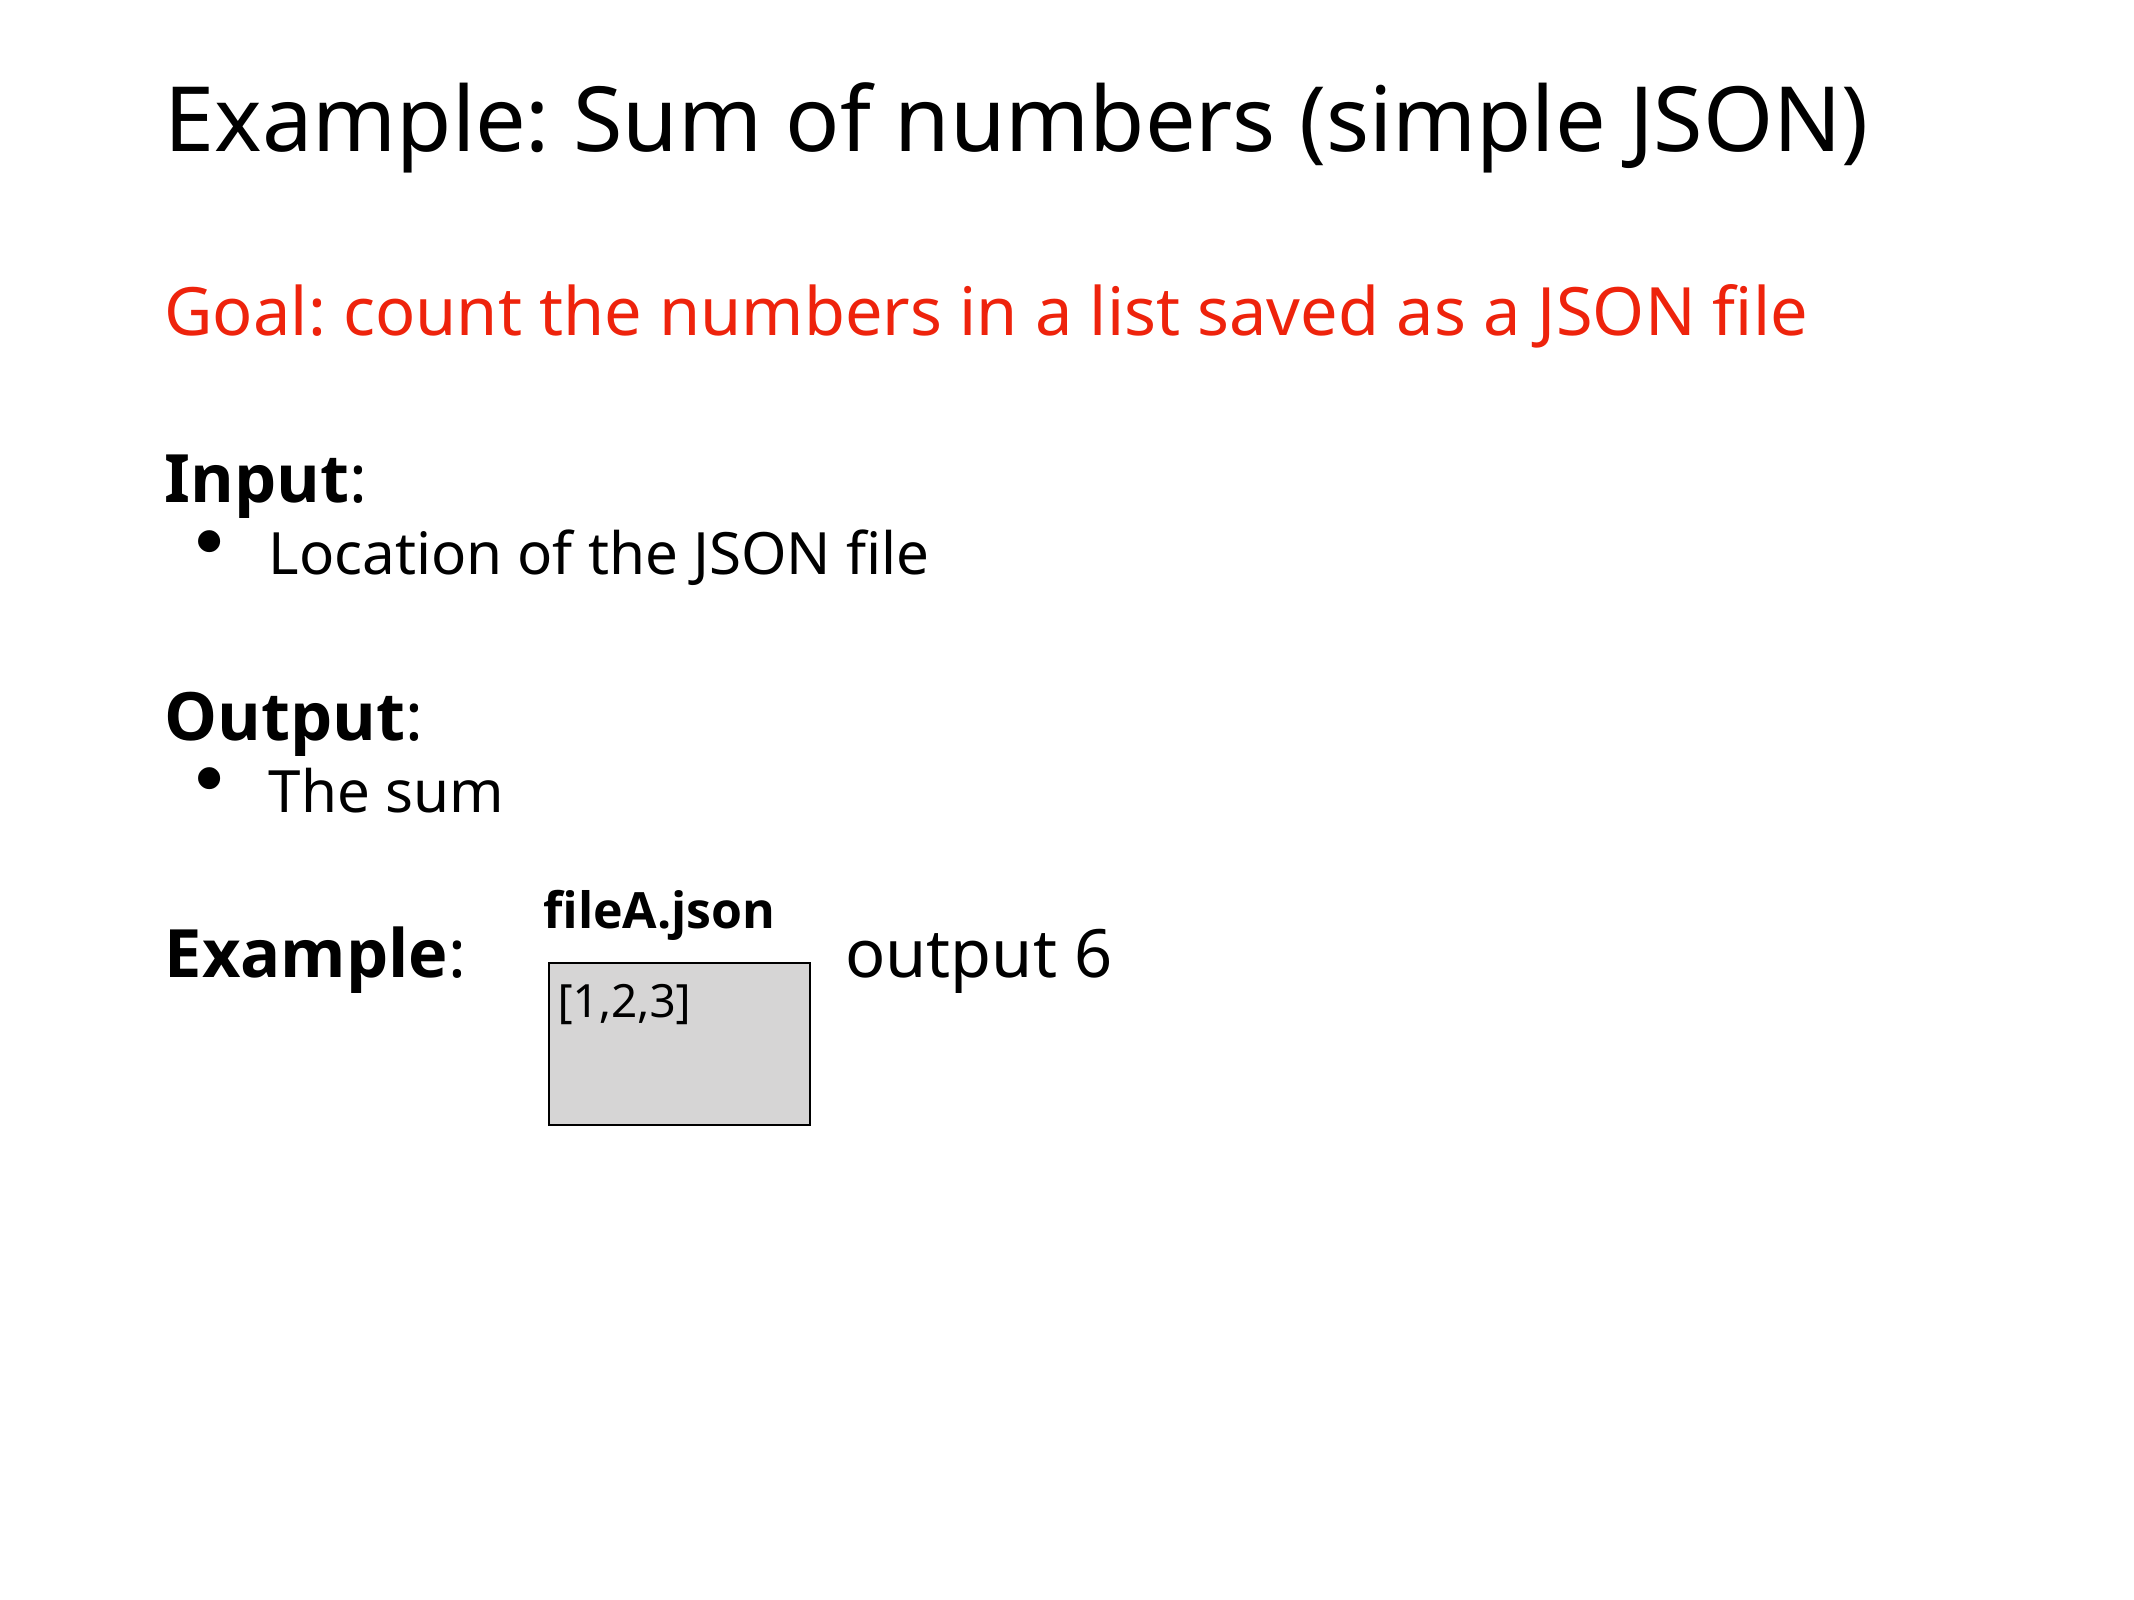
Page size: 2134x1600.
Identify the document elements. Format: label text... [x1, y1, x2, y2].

text_box fileA.json [535, 870, 784, 948]
list Goal: count the numbers in a list saved as a JSON file Input: Location of the JSON file Output: The sum Example: output 6 [155, 259, 2050, 1522]
title Example: Sum of numbers (simple JSON) [155, 41, 1978, 191]
text_box [1,2,3] [549, 962, 811, 1125]
